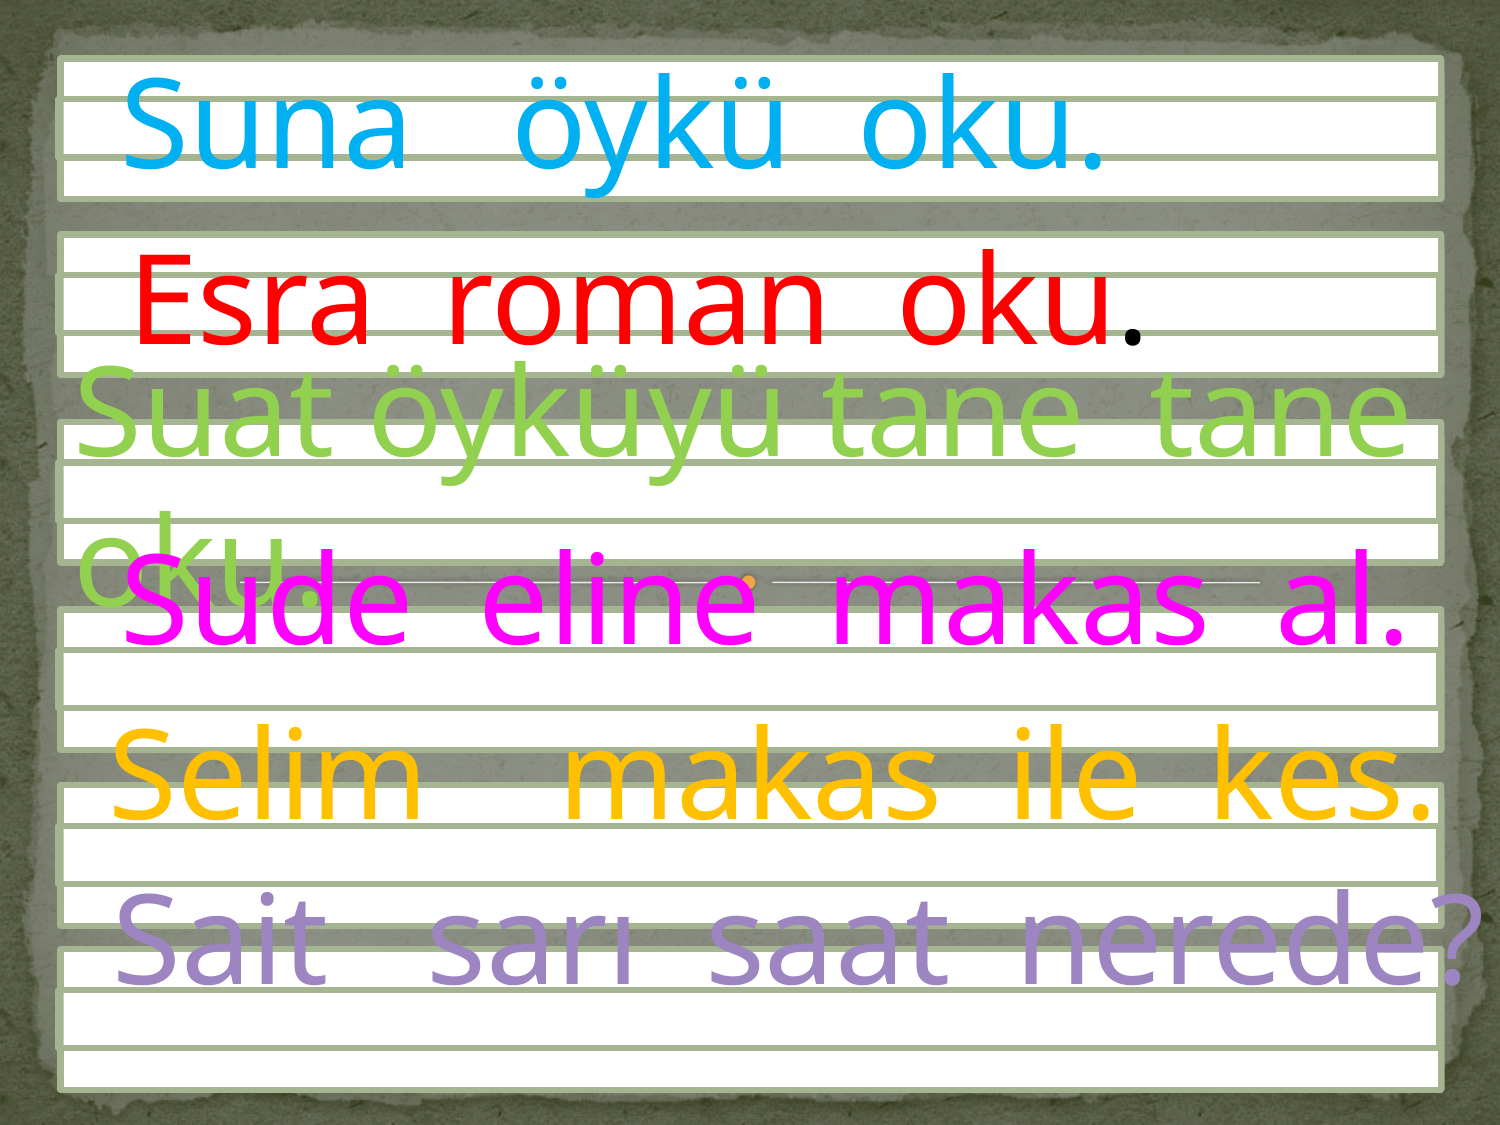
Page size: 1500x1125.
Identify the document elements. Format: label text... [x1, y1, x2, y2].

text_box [58, 234, 1443, 377]
text_box Selim makas ile kes. [35, 687, 1500, 1003]
text_box Sude eline makas al. [46, 511, 1500, 687]
text_box Suna öykü oku. [46, 35, 1500, 201]
text_box Suat öyküyü tane tane oku. [58, 324, 1500, 511]
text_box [58, 949, 1443, 1091]
text_box Esra roman oku. [35, 211, 1500, 377]
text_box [58, 609, 1443, 752]
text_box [58, 421, 1443, 564]
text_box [58, 58, 1443, 201]
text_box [58, 785, 1443, 927]
text_box Sait sarı saat nerede? [58, 1003, 1500, 1125]
